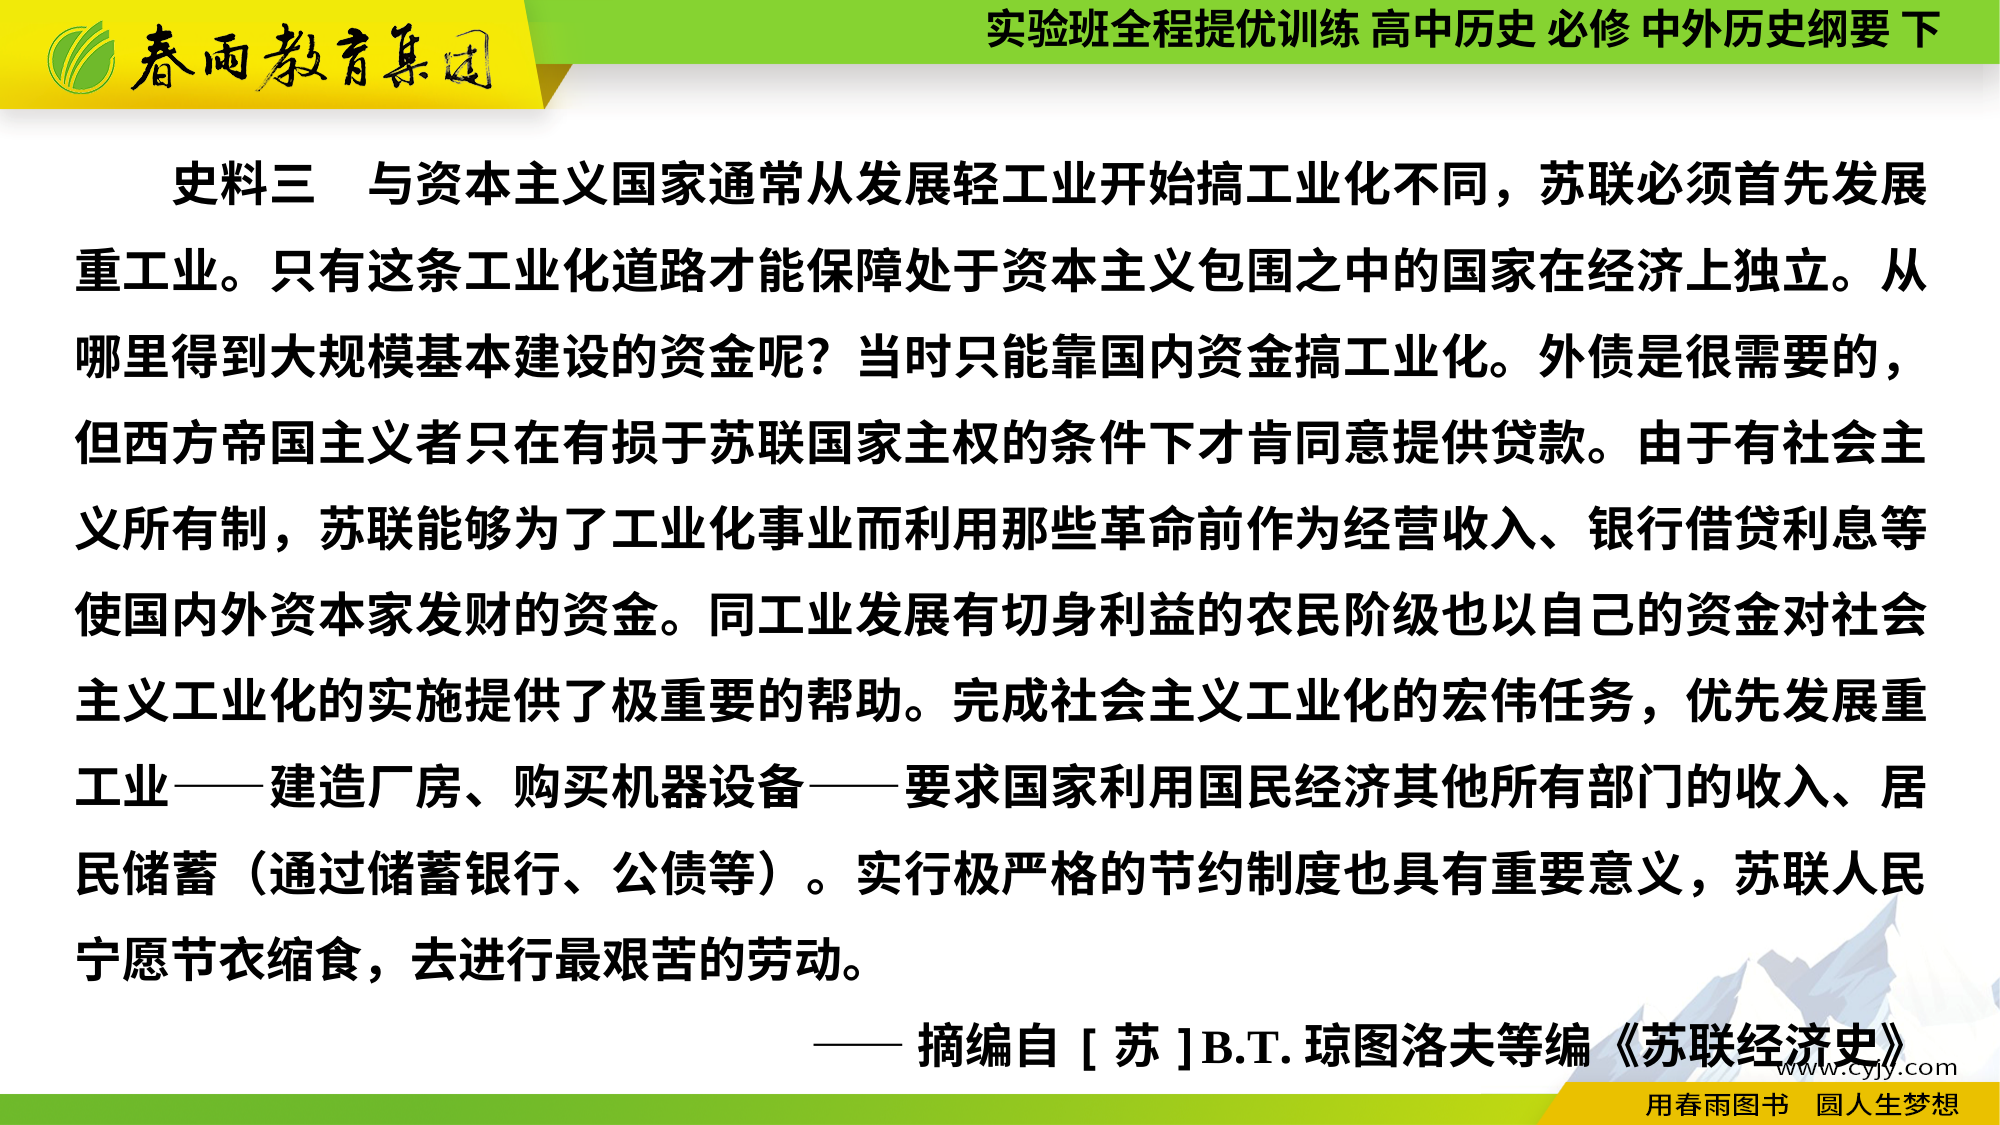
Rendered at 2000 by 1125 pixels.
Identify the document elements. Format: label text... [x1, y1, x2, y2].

picture [0, 0, 2000, 1125]
list 史料三 与资本主义国家通常从发展轻工业开始搞工业化不同，苏联必须首先发展重工业。只有这条工业化道路才能保障处于资本主义包围之中的国家在经济上独立。从哪里得到大规模基本建设的资金呢？当时只能靠国内资金搞工业化。外债是很需要的，但西方帝国主义者只在有损于苏联国家主权的条件下才肯同意提供贷款。由于有社会主义所有制，苏联能够为了工业化事业而利用那些革命前作为经营收入、银行借贷利息等使国内外资本家发财的资金。同工业发展有切身利益的农民阶级也以自己的资金对社会主义工业化的实施提供了极重要的帮助。完成社会主义工业化的宏伟任务，优先发展重工业——建造厂房、购买机器设备——要求国家利用国民经济其他所有部门的收入、居民储蓄（通过储蓄银行、公债等）。实行极严格的节约制度也具有重要意义，苏联人民宁愿节衣缩食，去进行最艰苦的劳动。 ——摘编自[苏]B.T.琼图洛夫等编《苏联经济史》 [59, 117, 1944, 1080]
